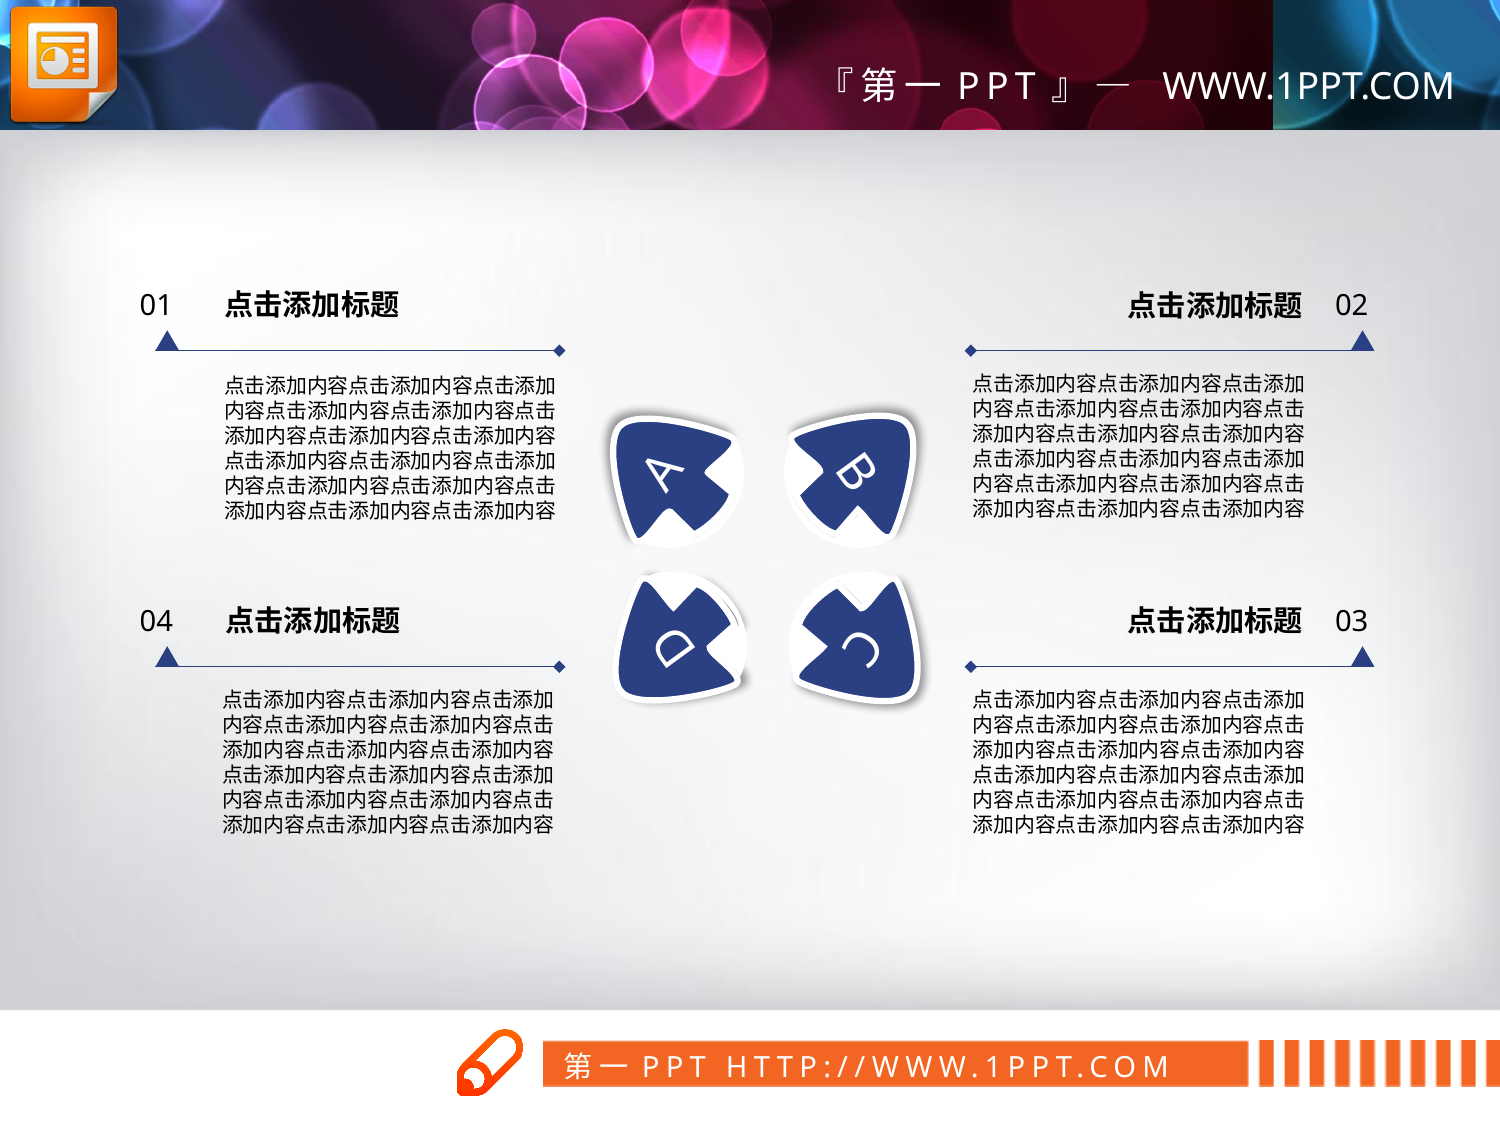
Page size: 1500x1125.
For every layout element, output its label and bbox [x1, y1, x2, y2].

text_box [123, 594, 586, 847]
text_box [941, 278, 1385, 531]
text_box [599, 403, 745, 549]
text_box [783, 401, 929, 549]
text_box [788, 571, 932, 717]
picture [543, 1040, 1500, 1087]
picture [0, 0, 1500, 1012]
text_box [941, 594, 1385, 847]
text_box [123, 278, 588, 533]
text_box [601, 571, 748, 716]
